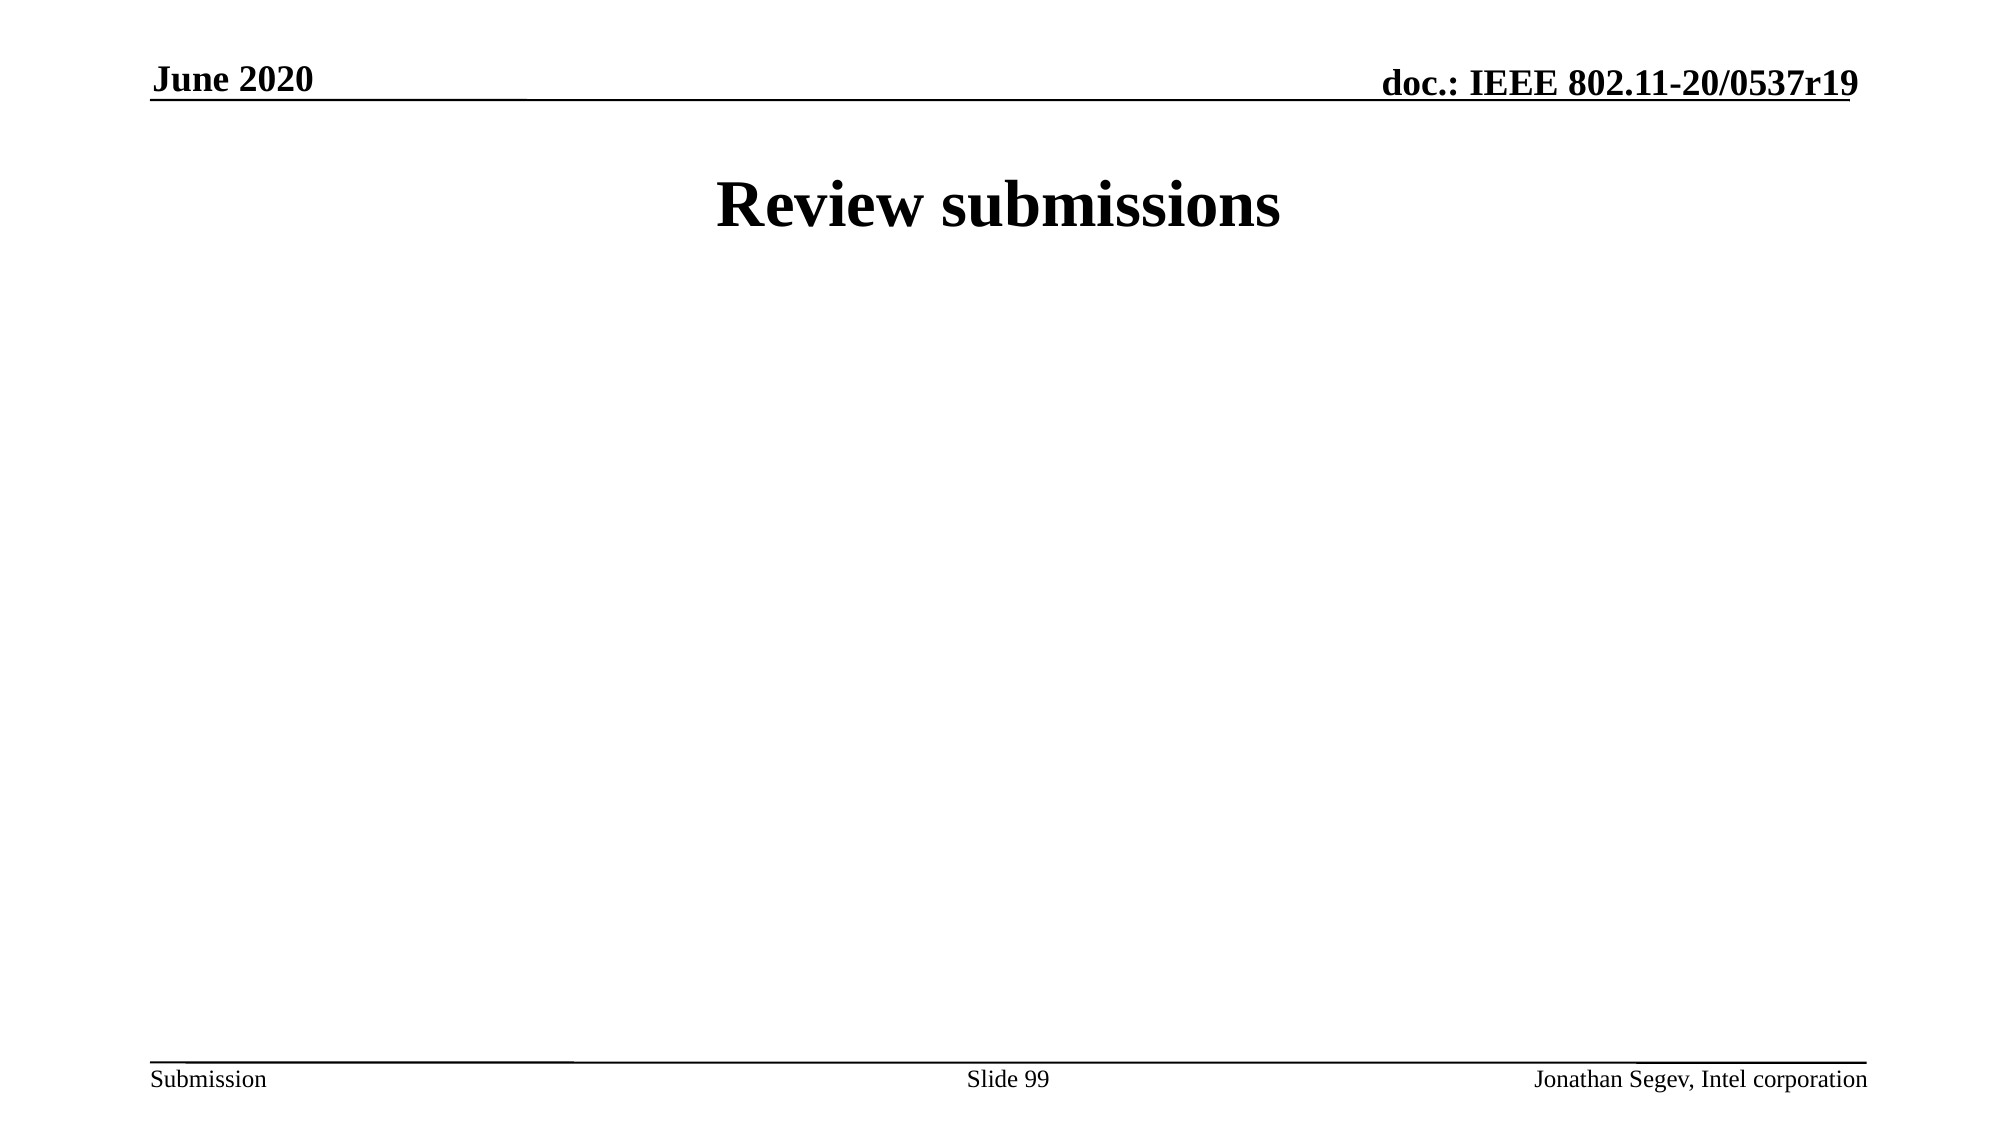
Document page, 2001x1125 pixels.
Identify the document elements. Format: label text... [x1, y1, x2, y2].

footer Jonathan Segev, Intel corporation [1171, 1061, 1869, 1093]
title Review submissions [149, 112, 1850, 288]
slide_number Slide 99 [950, 1061, 1067, 1123]
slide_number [152, 54, 563, 100]
